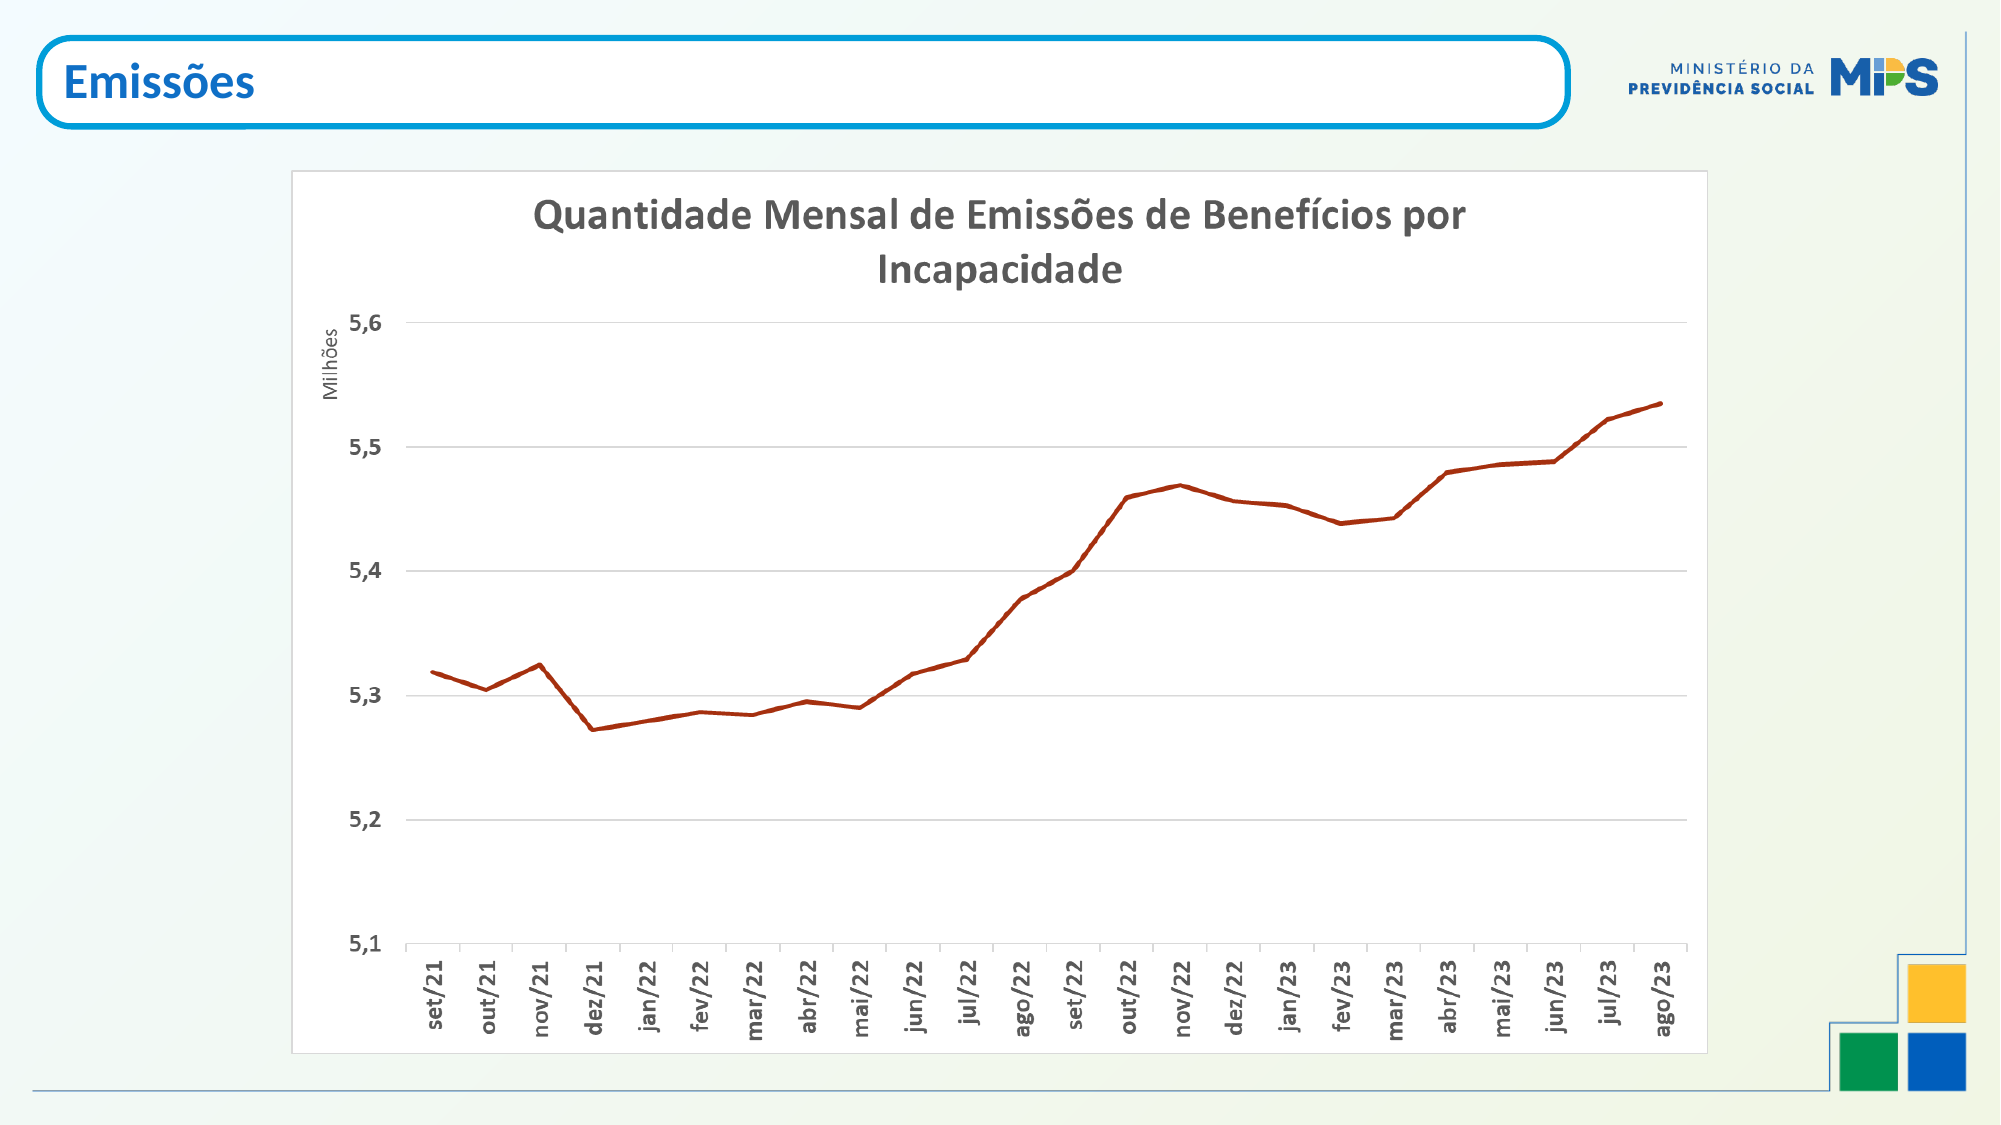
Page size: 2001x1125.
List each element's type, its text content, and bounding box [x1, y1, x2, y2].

picture [0, 0, 2000, 1125]
text_box Emissões [37, 35, 1570, 129]
